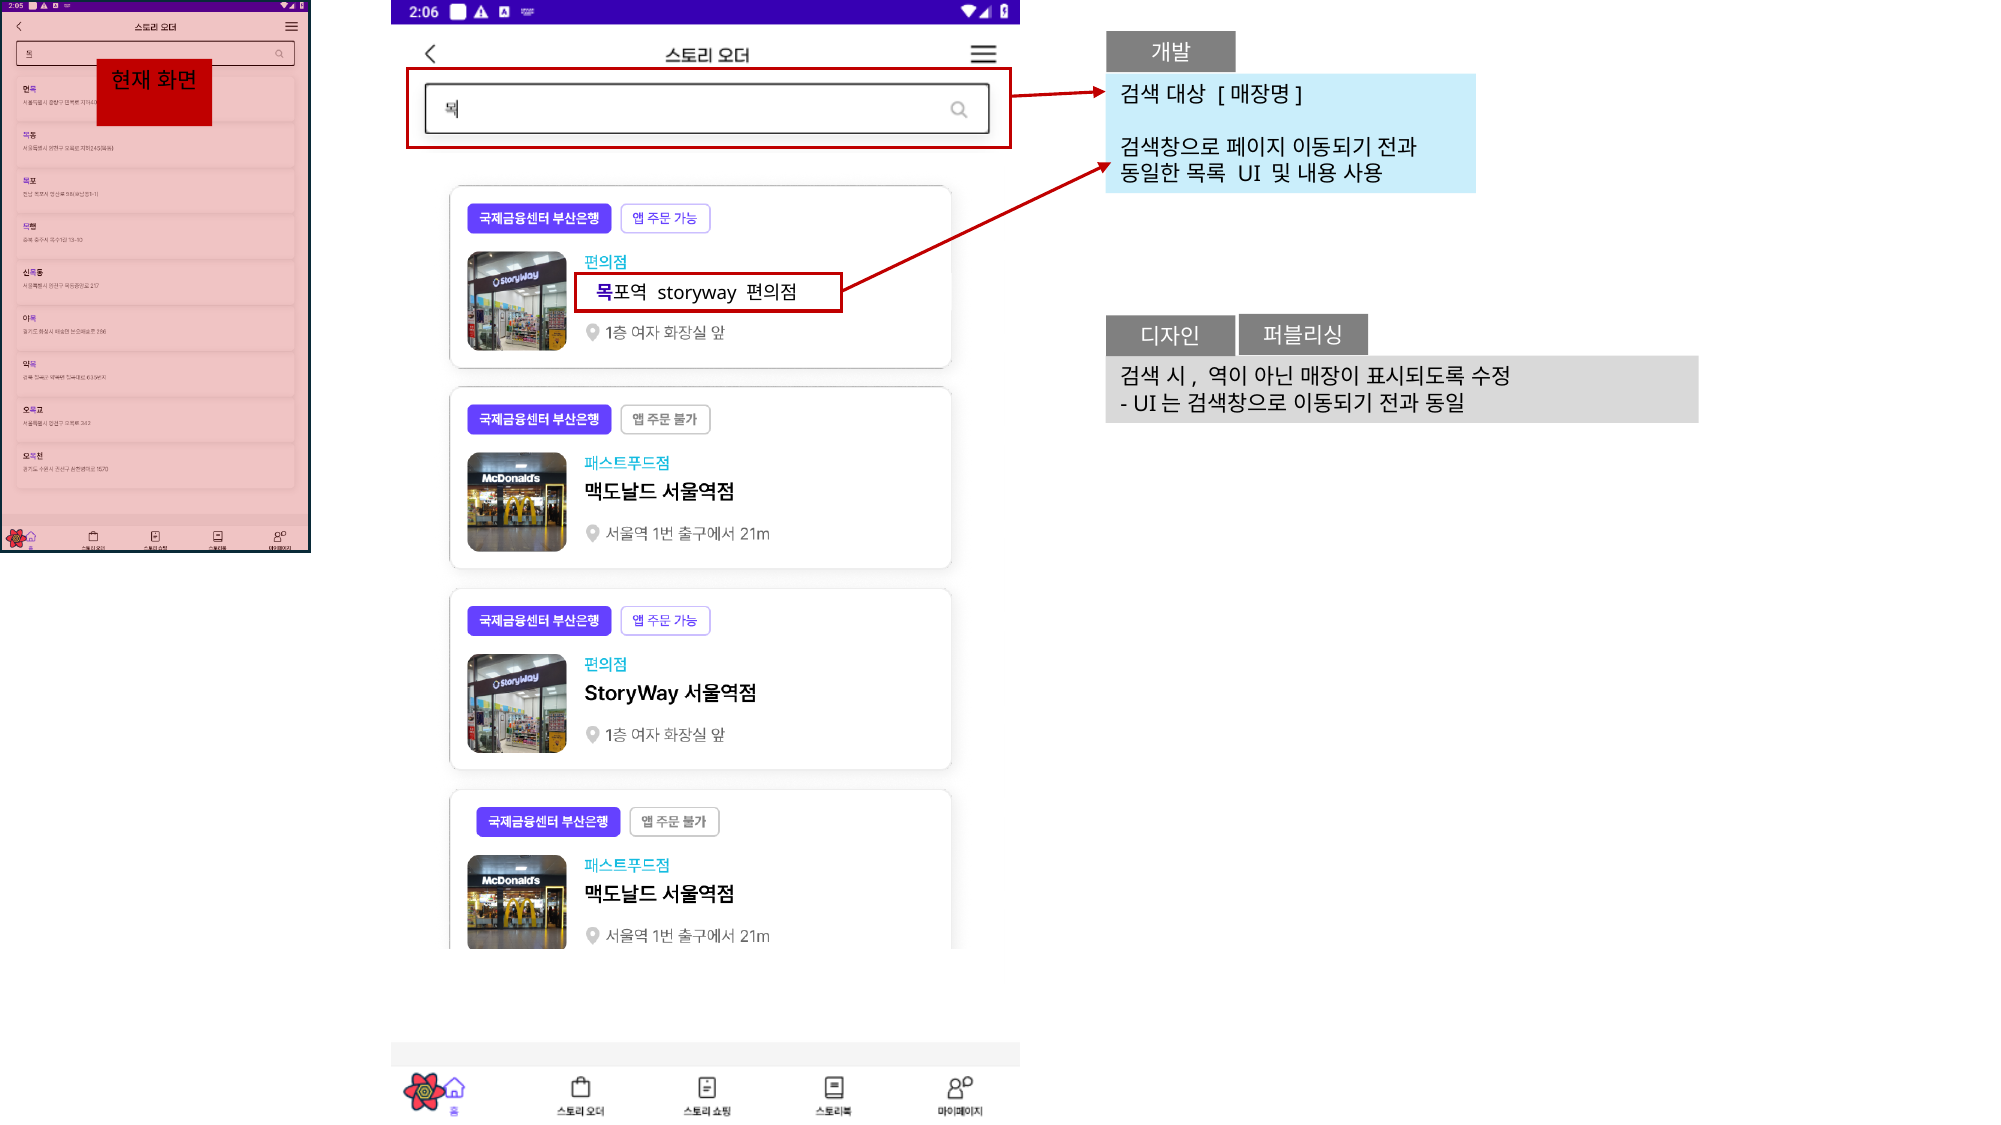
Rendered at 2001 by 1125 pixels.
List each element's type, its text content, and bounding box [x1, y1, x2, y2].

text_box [0, 0, 311, 553]
picture [391, 0, 1021, 1125]
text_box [840, 161, 1112, 292]
text_box 디자인 [1106, 315, 1236, 357]
text_box 개발 [1106, 31, 1236, 73]
text_box 검색 대상 [매장명] 검색창으로 페이지 이동되기 전과 동일한 목록 UI 및 내용 사용 [1105, 73, 1476, 194]
text_box 퍼블리싱 [1238, 313, 1369, 355]
text_box 검색 시, 역이 아닌 매장이 표시되도록 수정 - UI는 검색창으로 이동되기 전과 동일 [1105, 355, 1699, 423]
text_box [1009, 90, 1107, 97]
